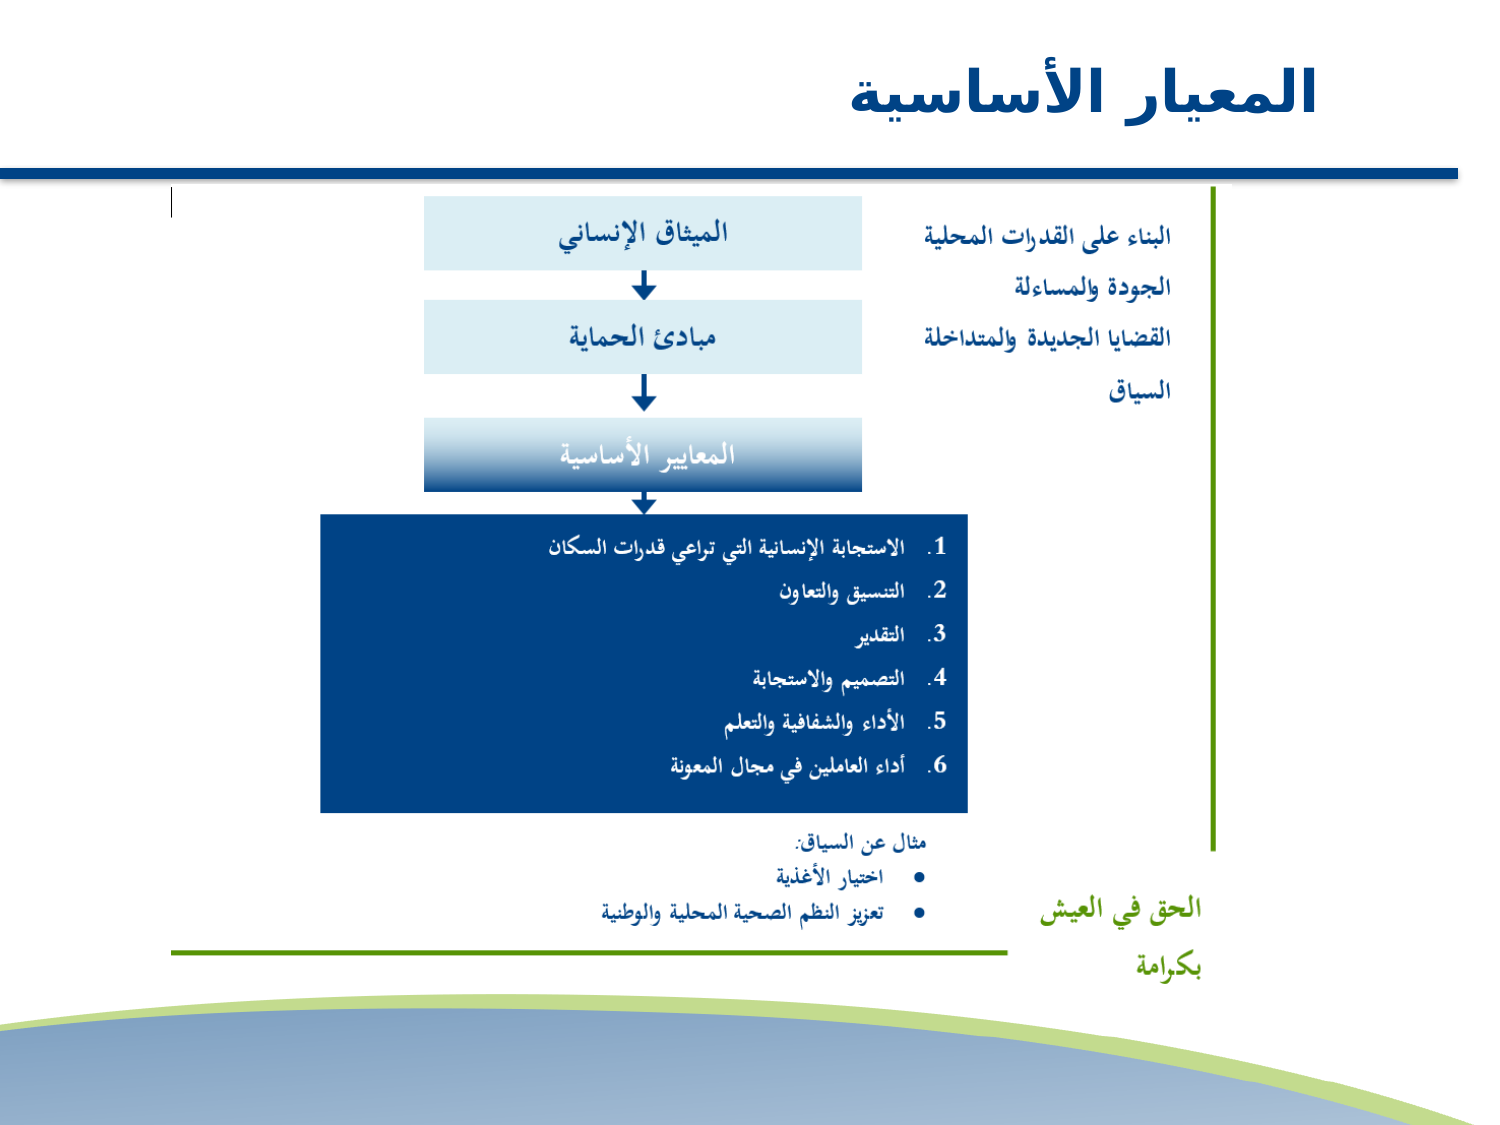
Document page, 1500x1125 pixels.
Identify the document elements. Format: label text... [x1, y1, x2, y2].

picture [0, 184, 1500, 1125]
title المعيار الأساسية [75, 0, 1335, 178]
